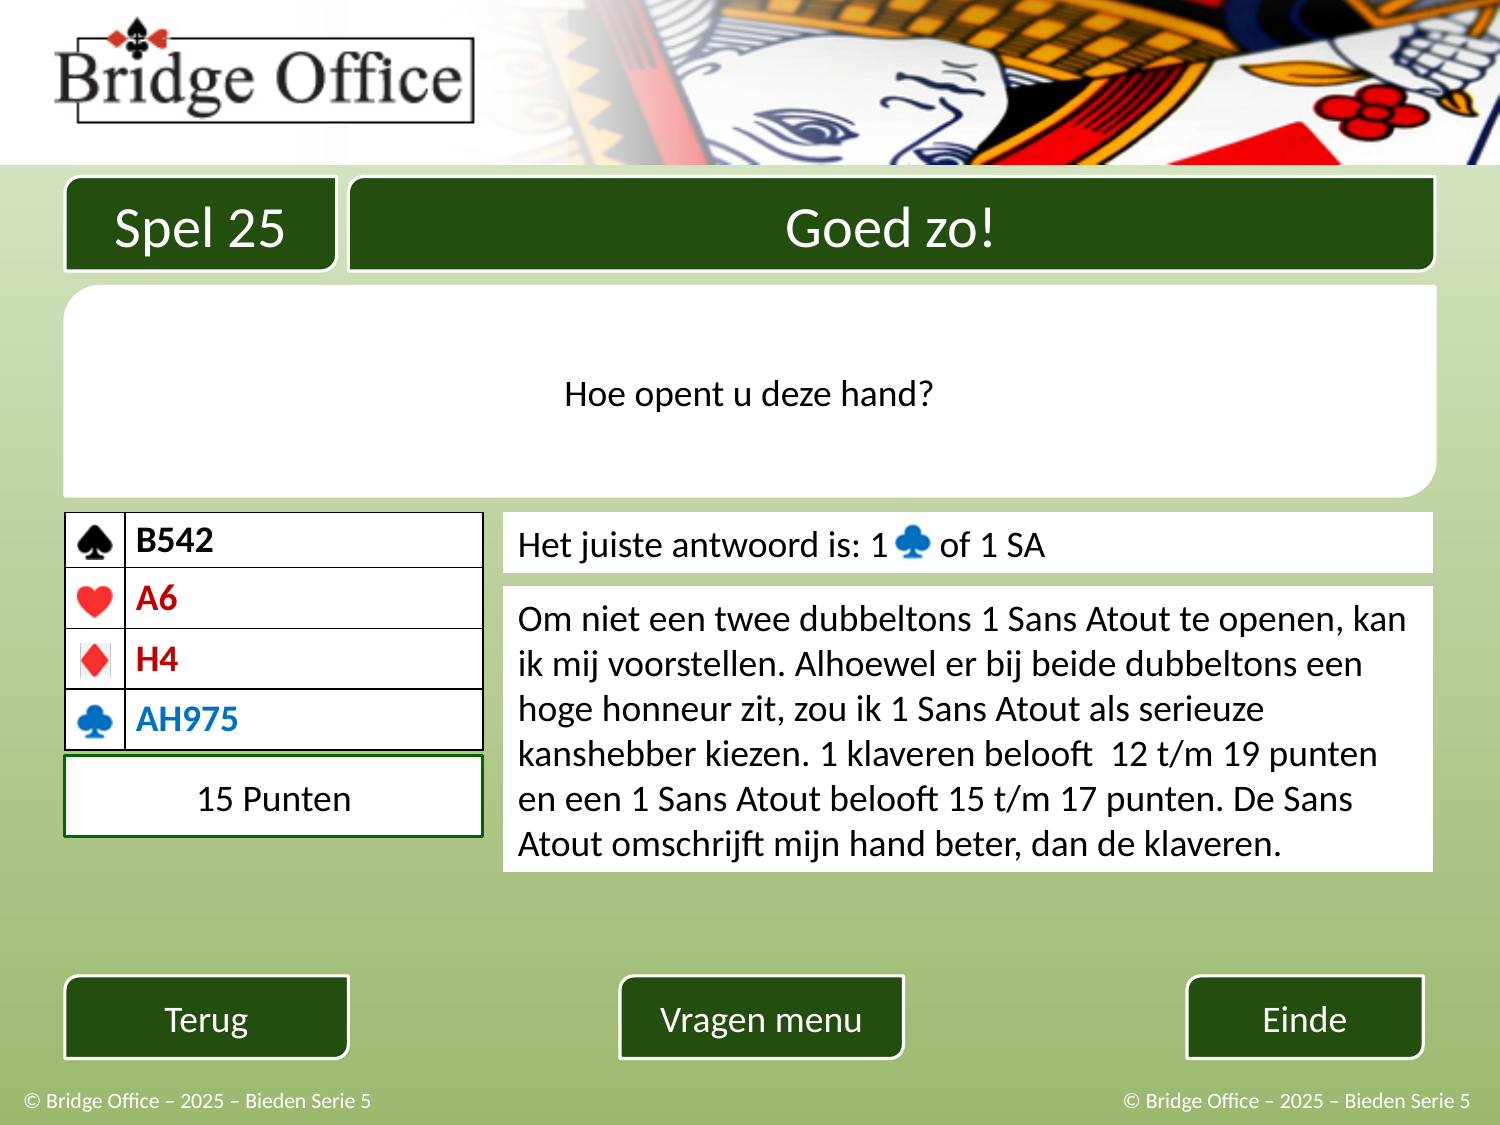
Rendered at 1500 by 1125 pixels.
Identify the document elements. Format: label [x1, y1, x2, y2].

picture [77, 585, 113, 618]
text_box [346, 174, 1437, 273]
table_cell [126, 629, 482, 688]
text_box [63, 974, 350, 1061]
table_cell [126, 690, 482, 749]
picture [77, 703, 113, 740]
text_box [503, 512, 1433, 573]
text_box [1185, 974, 1425, 1061]
text_box [8, 1079, 393, 1121]
table_header [66, 513, 124, 567]
picture [77, 643, 113, 679]
table_cell [66, 629, 124, 688]
picture [77, 524, 113, 561]
text_box [63, 754, 484, 838]
text_box [1107, 1079, 1500, 1121]
picture [895, 524, 932, 561]
table_header [126, 513, 482, 567]
text_box [63, 284, 1437, 498]
table_cell [126, 568, 482, 628]
table_cell [66, 568, 124, 628]
picture [0, 0, 1500, 166]
text_box [618, 974, 906, 1061]
text_box [503, 586, 1433, 872]
table_cell [66, 690, 124, 749]
text_box [63, 174, 339, 273]
